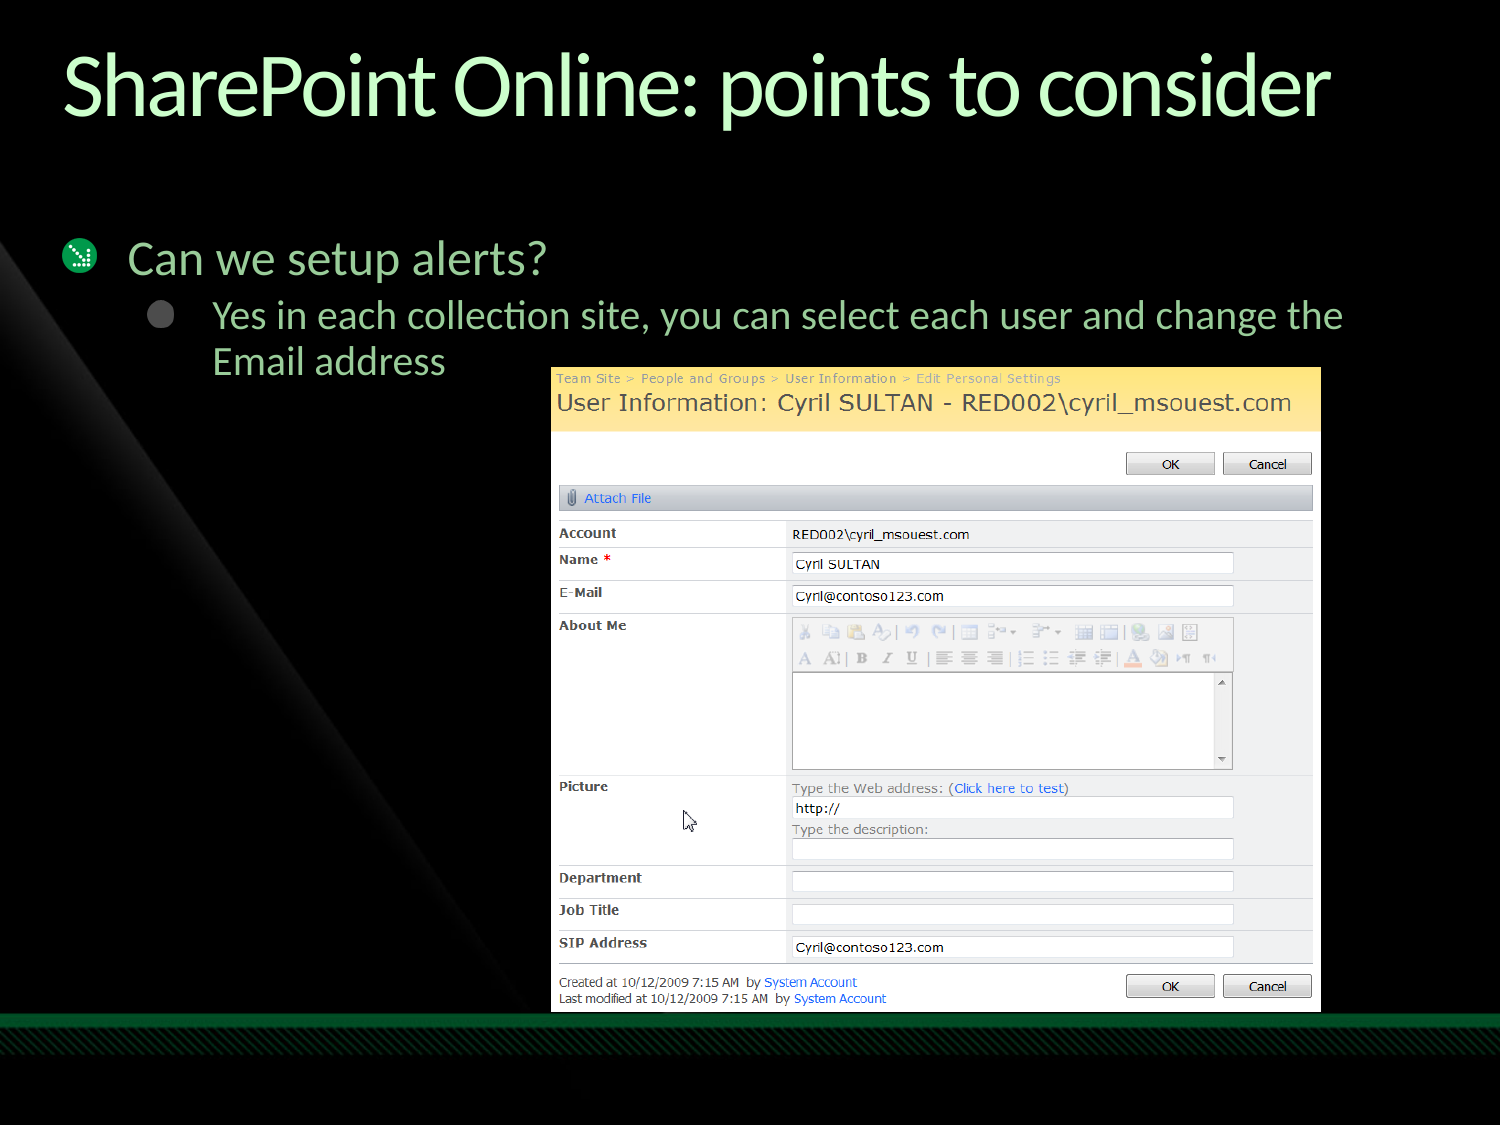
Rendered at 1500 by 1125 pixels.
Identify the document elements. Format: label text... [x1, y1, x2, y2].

title SharePoint Online: points to consider [62, 37, 1438, 138]
list Can we setup alerts? Yes in each collection site, you can select each user and change the Email address [62, 231, 1438, 980]
picture [0, 0, 1500, 1125]
